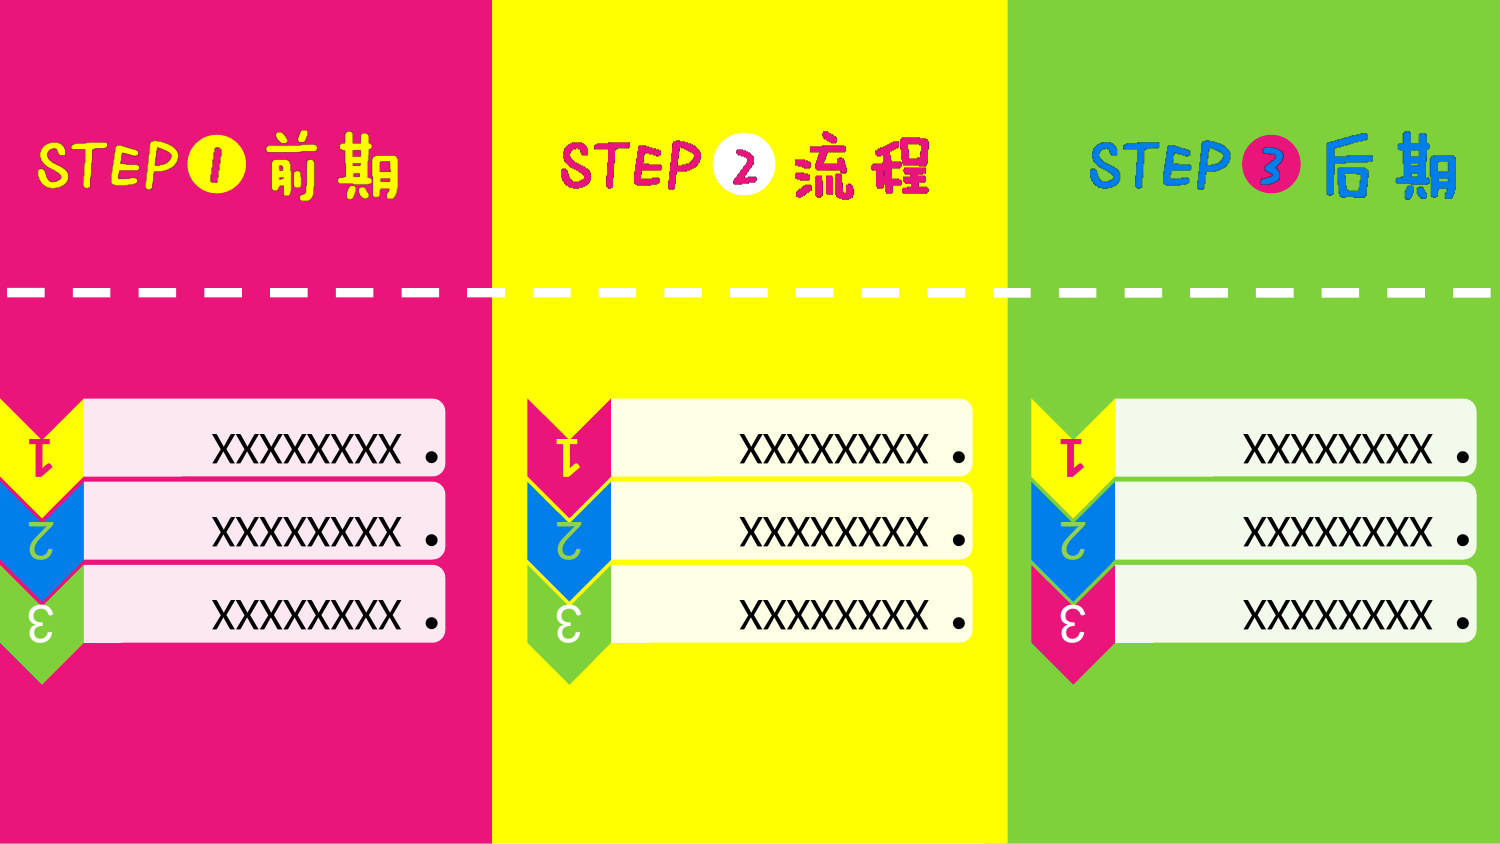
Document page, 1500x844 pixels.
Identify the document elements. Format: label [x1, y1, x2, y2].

text_box [1010, 304, 1500, 844]
text_box [0, 398, 446, 686]
text_box [0, 0, 490, 292]
text_box [527, 398, 973, 686]
text_box [490, 304, 1010, 844]
picture [509, 99, 989, 222]
picture [1038, 99, 1500, 223]
text_box [1031, 398, 1477, 686]
text_box [0, 304, 490, 844]
text_box [490, 0, 1010, 292]
picture [0, 99, 465, 222]
text_box [1010, 0, 1500, 292]
